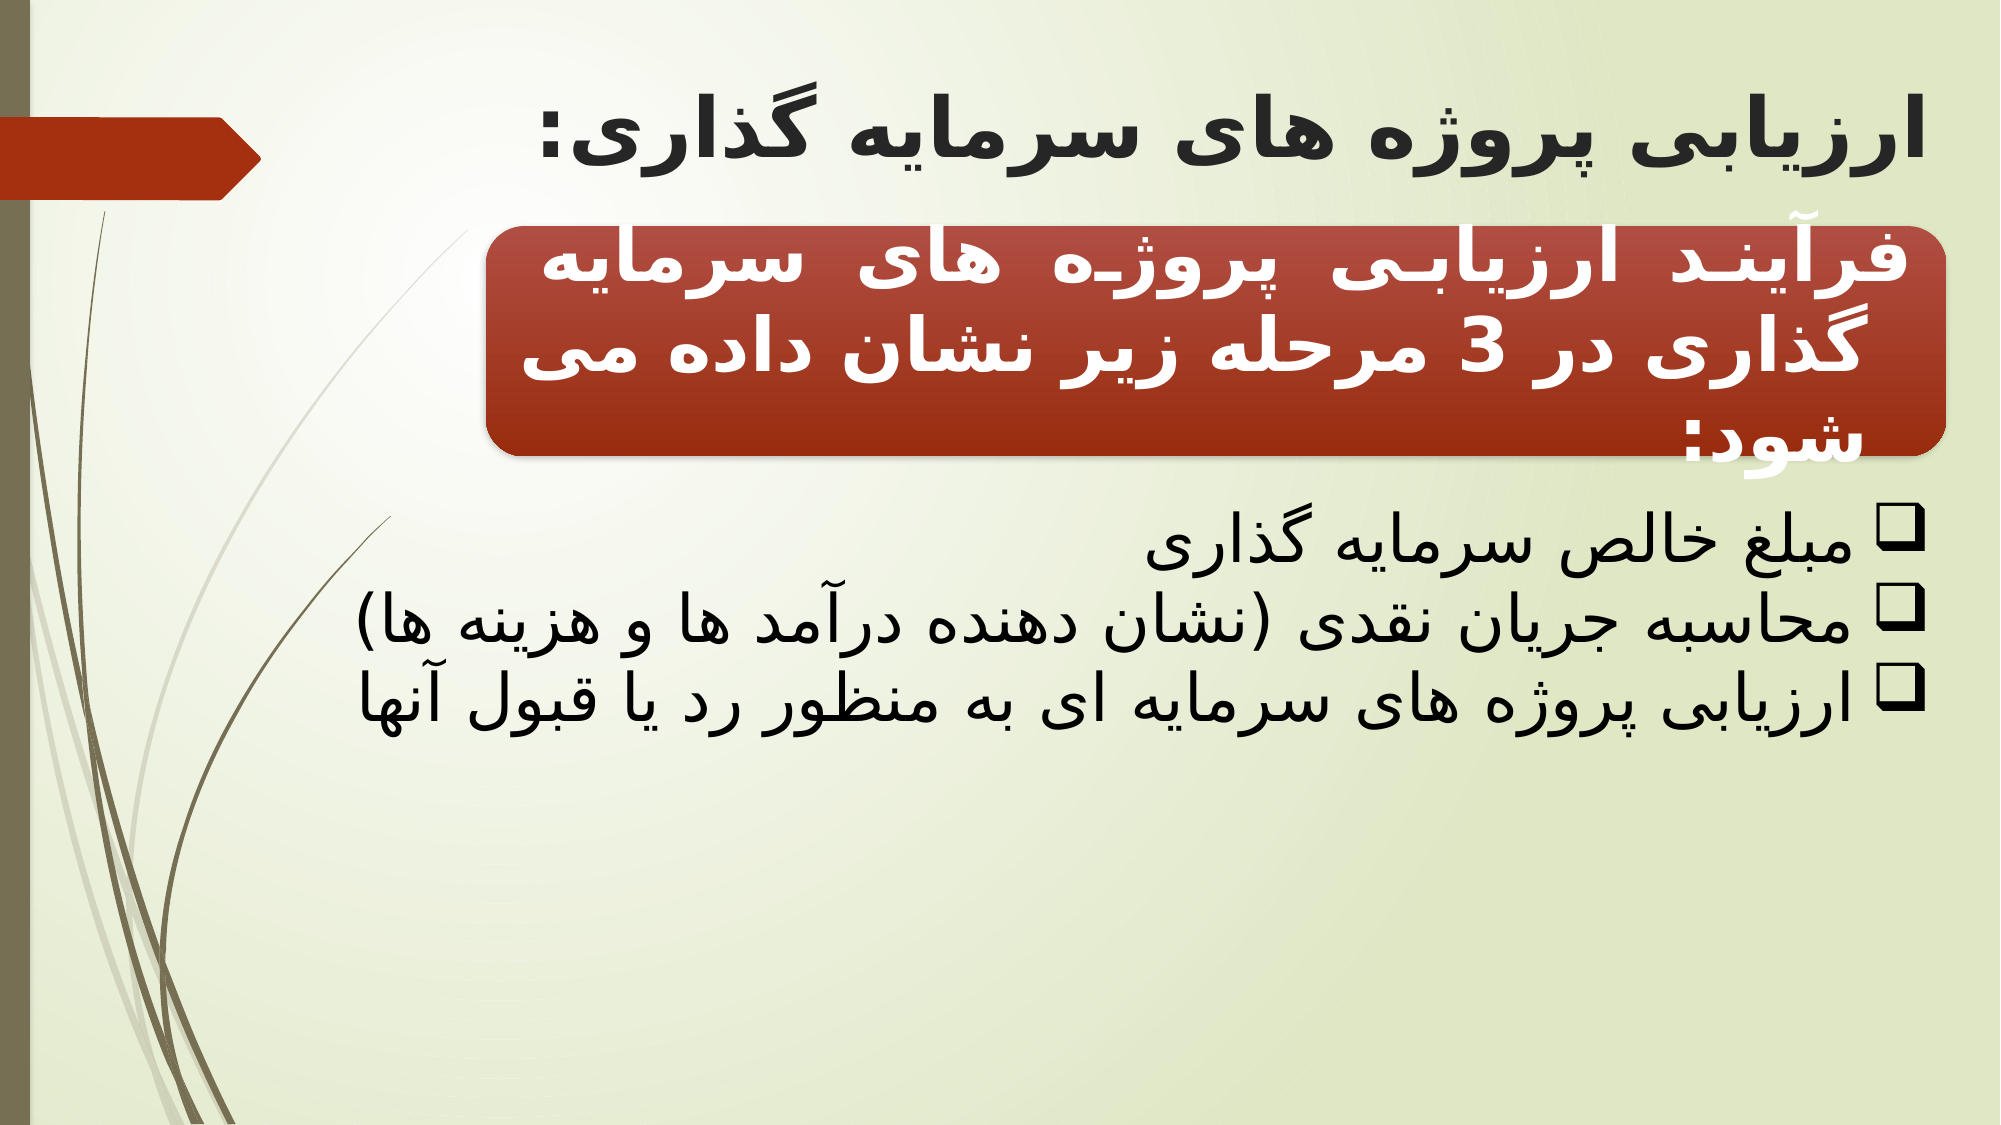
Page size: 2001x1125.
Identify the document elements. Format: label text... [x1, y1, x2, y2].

text_box مبلغ خالص سرمایه گذاری محاسبه جریان نقدی (نشان دهنده درآمد ها و هزینه ها) ارزیابی پروژه های سرمایه ای به منظور رد یا قبول آنها [329, 487, 1947, 743]
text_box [485, 225, 1947, 457]
title ارزیابی پروژه های سرمایه گذاری: [344, 66, 1947, 226]
